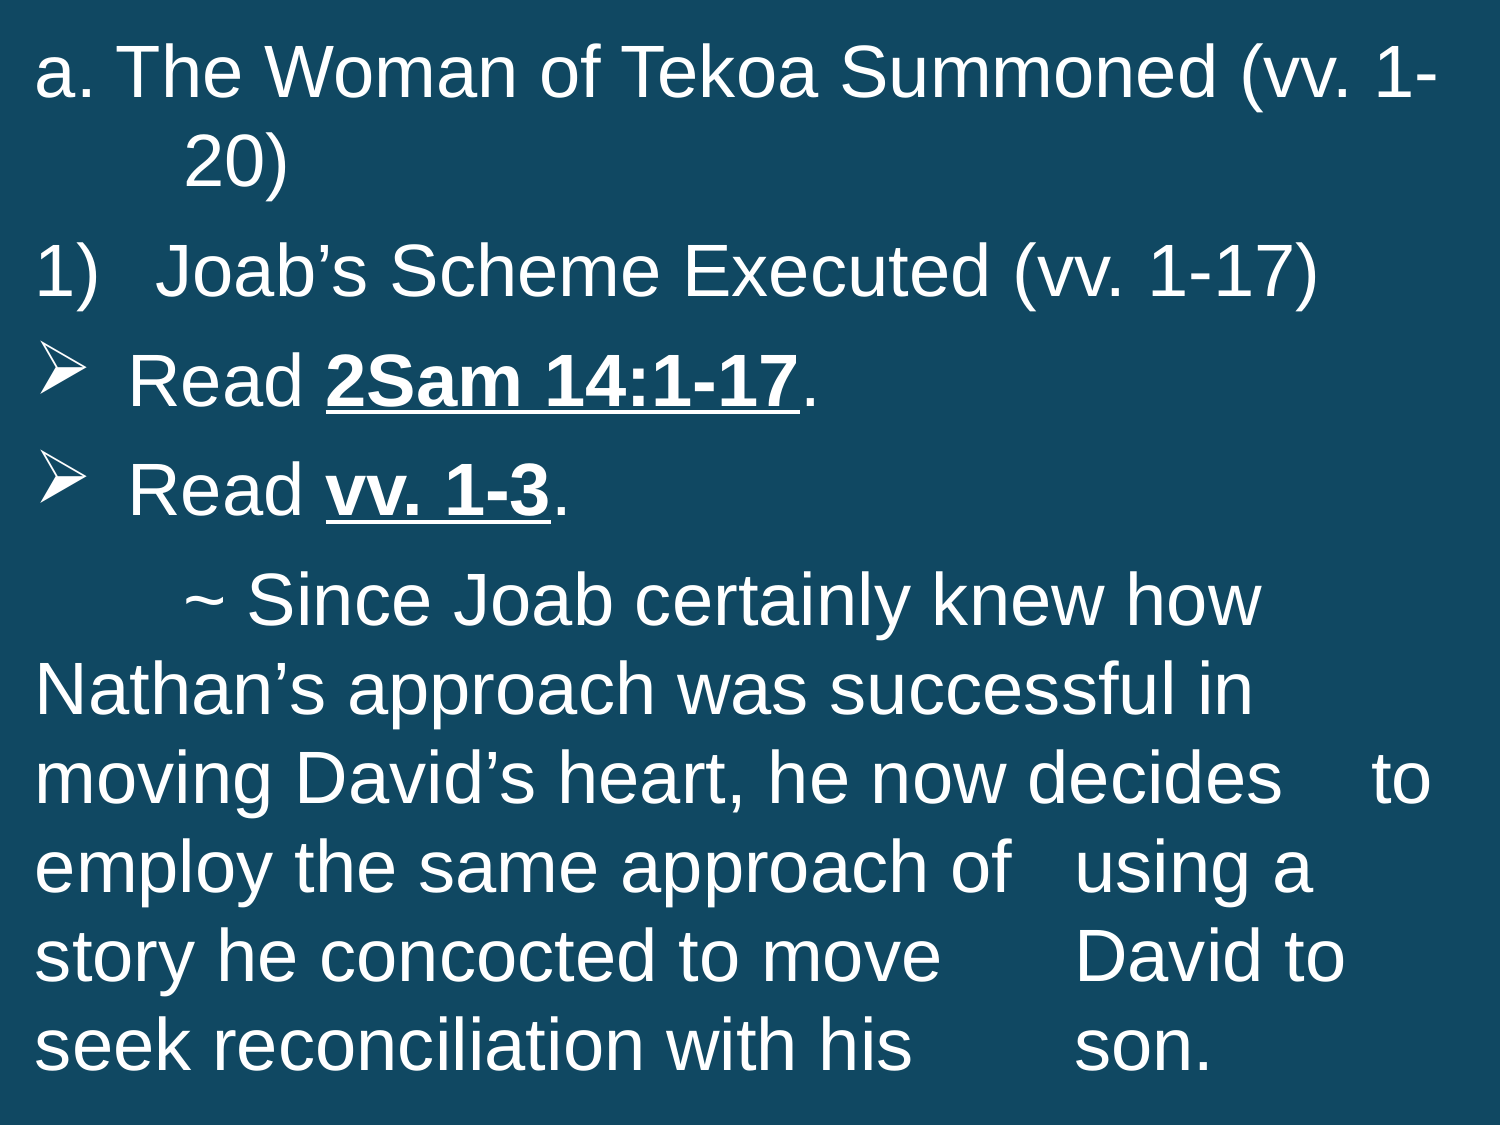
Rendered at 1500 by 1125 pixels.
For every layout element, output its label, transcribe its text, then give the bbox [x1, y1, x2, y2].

subtitle a. The Woman of Tekoa Summoned (vv. 1- 20) Joab’s Scheme Executed (vv. 1-17) Read 2Sam 14:1-17. Read vv. 1-3. ~ Since Joab certainly knew how Nathan’s approach was successful in moving David’s heart, he now decides to employ the same approach of using a story he concocted to move David to seek reconciliation with his son. [19, 16, 1481, 1106]
